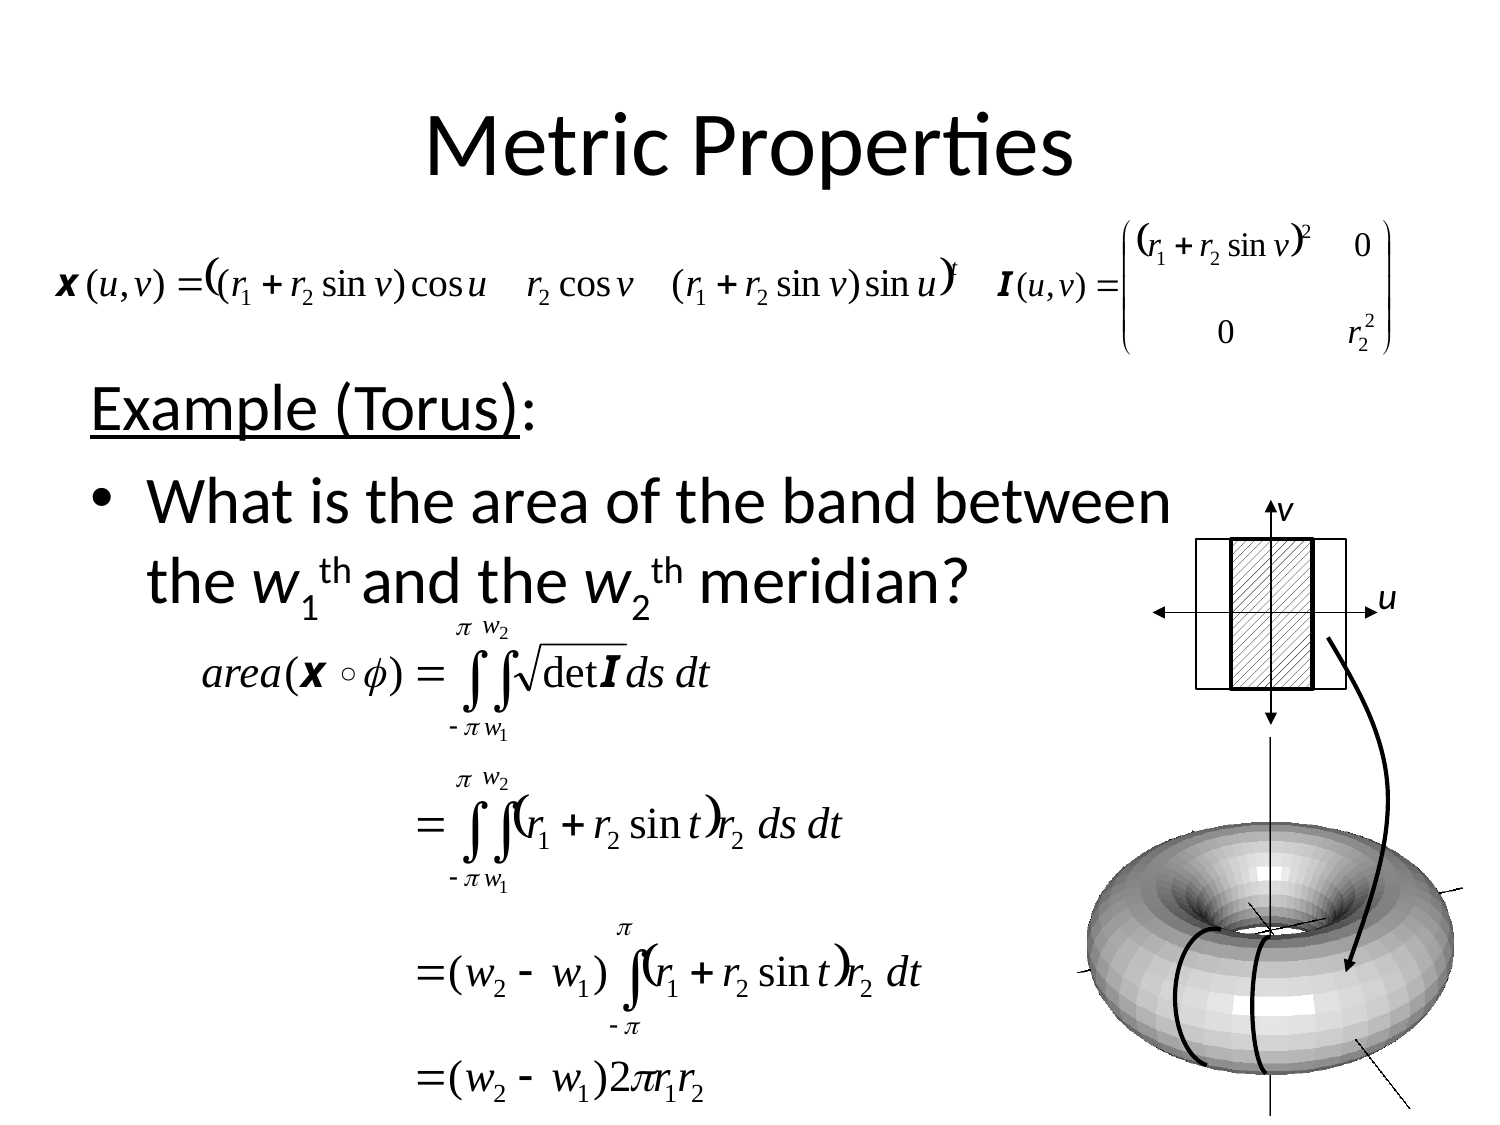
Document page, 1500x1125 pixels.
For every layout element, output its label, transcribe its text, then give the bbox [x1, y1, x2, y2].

title Metric Properties [75, 45, 1425, 233]
list Example (Torus): What is the area of the band between the w1th and the w2th meridian? [75, 262, 1425, 1125]
text_box [1276, 621, 1348, 691]
text_box [1194, 537, 1266, 611]
text_box [1327, 637, 1378, 735]
picture [1077, 737, 1463, 1123]
text_box v [1261, 476, 1309, 537]
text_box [995, 212, 1401, 363]
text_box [194, 604, 933, 1112]
text_box [1194, 621, 1266, 691]
text_box [1276, 537, 1348, 611]
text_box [49, 249, 967, 313]
text_box u [1363, 564, 1413, 625]
